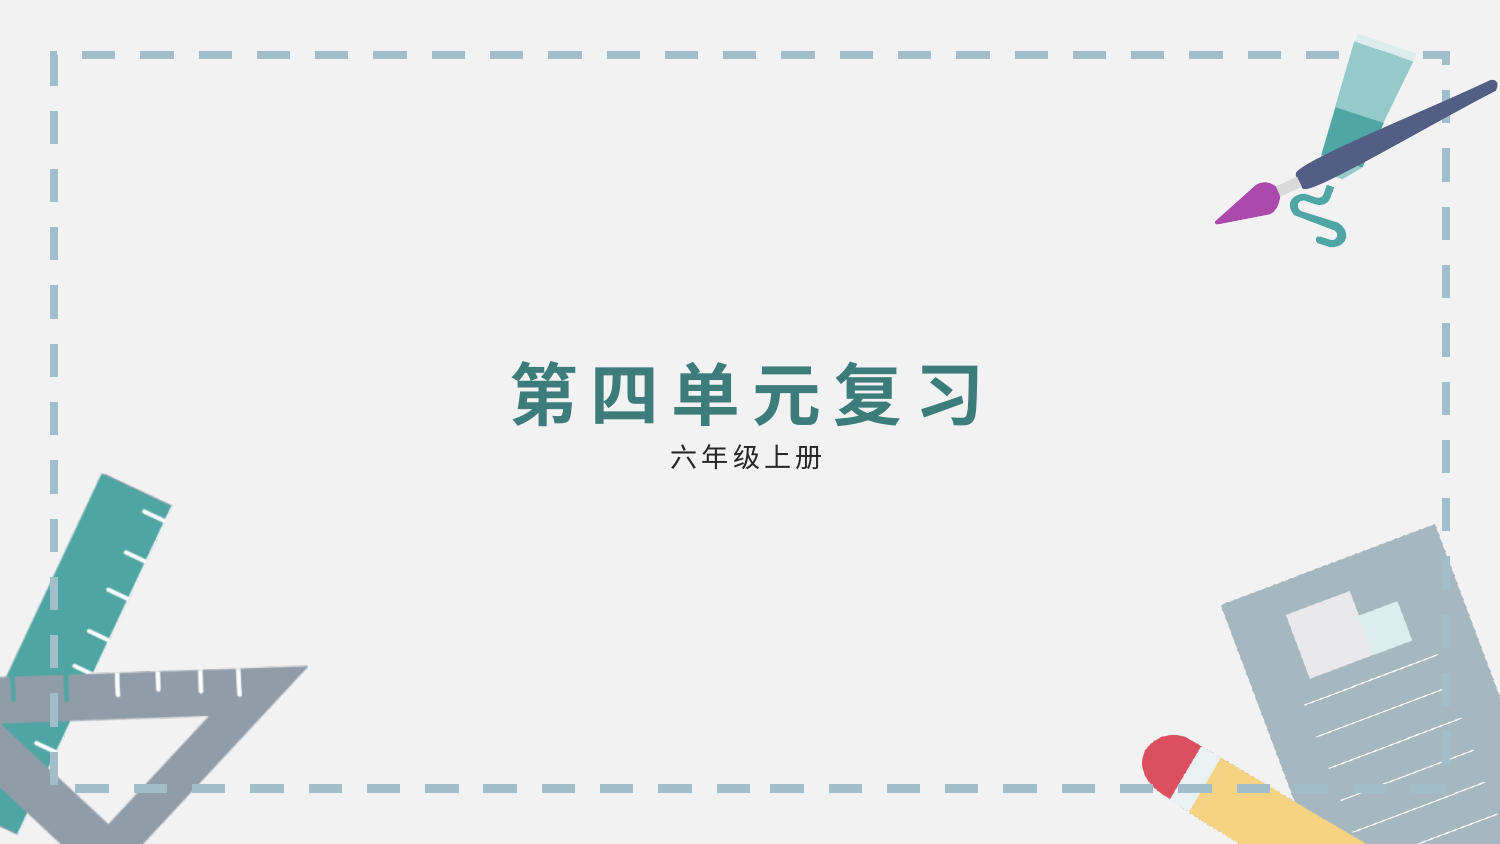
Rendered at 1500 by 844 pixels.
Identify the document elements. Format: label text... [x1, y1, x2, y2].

picture [0, 458, 308, 844]
text_box 六年级上册 [281, 440, 1212, 587]
picture [1141, 523, 1500, 844]
text_box 第四单元复习 [281, 263, 1212, 435]
